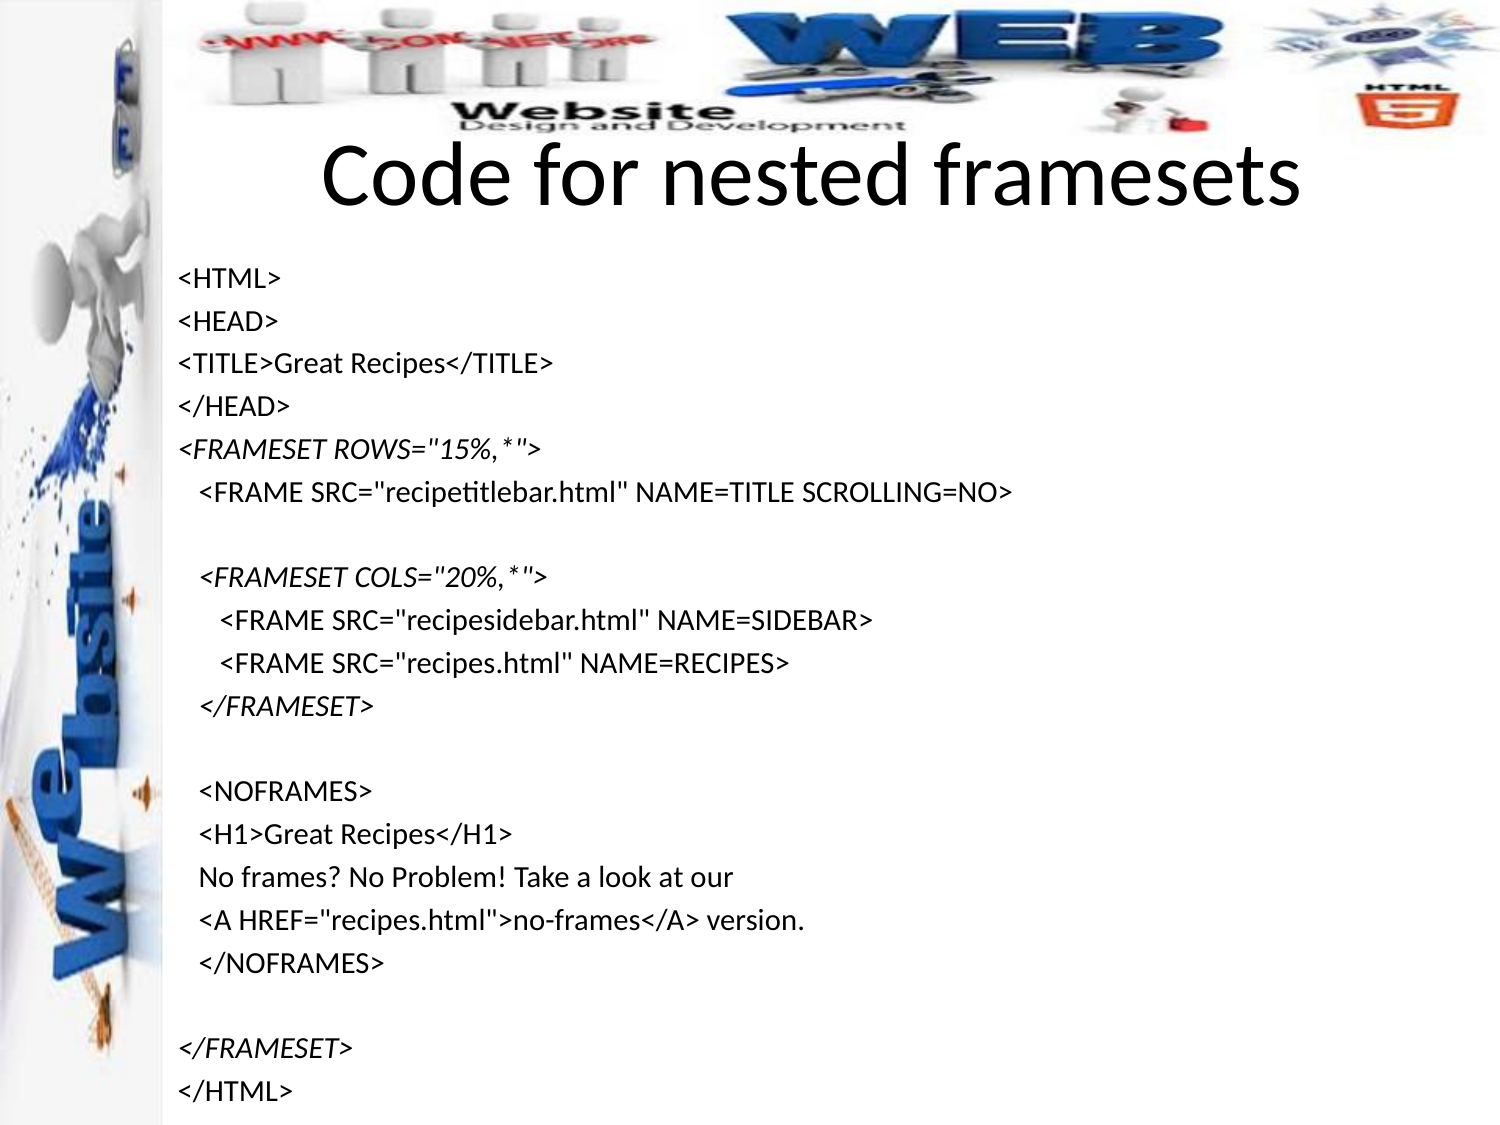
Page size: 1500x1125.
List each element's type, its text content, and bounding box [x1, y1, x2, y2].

title Code for nested framesets [137, 75, 1488, 263]
list <HTML> <HEAD> <TITLE>Great Recipes</TITLE> </HEAD> <FRAMESET ROWS="15%,*"> <FRAME SRC="recipetitlebar.html" NAME=TITLE SCROLLING=NO> <FRAMESET COLS="20%,*"> <FRAME SRC="recipesidebar.html" NAME=SIDEBAR> <FRAME SRC="recipes.html" NAME=RECIPES> </FRAMESET> <NOFRAMES> <H1>Great Recipes</H1> No frames? No Problem! Take a look at our <A HREF="recipes.html">no-frames</A> version. </NOFRAMES> </FRAMESET> </HTML> [162, 249, 1500, 1125]
picture [0, 0, 1500, 1125]
